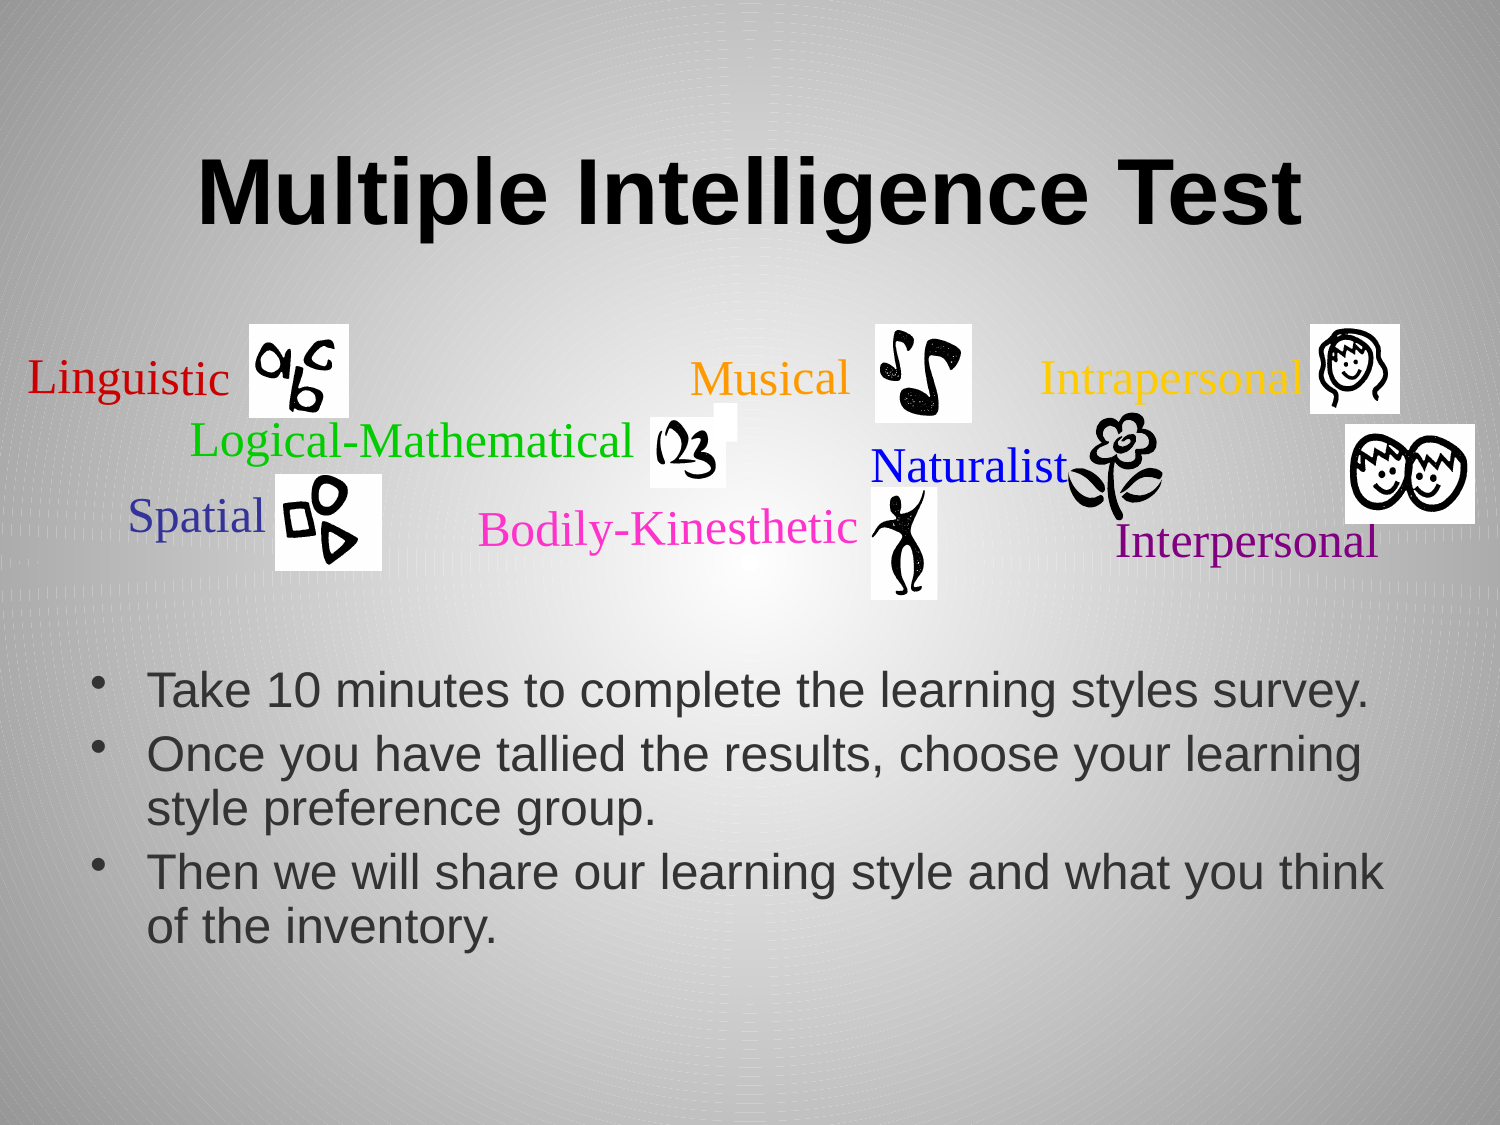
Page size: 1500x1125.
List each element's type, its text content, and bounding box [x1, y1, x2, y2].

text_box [0, 187, 1500, 601]
list Take 10 minutes to complete the learning styles survey. Once you have tallied the results, choose your learning style preference group. Then we will share our learning style and what you think of the inventory. [74, 610, 1426, 1006]
title Multiple Intelligence Test [74, 149, 1426, 185]
